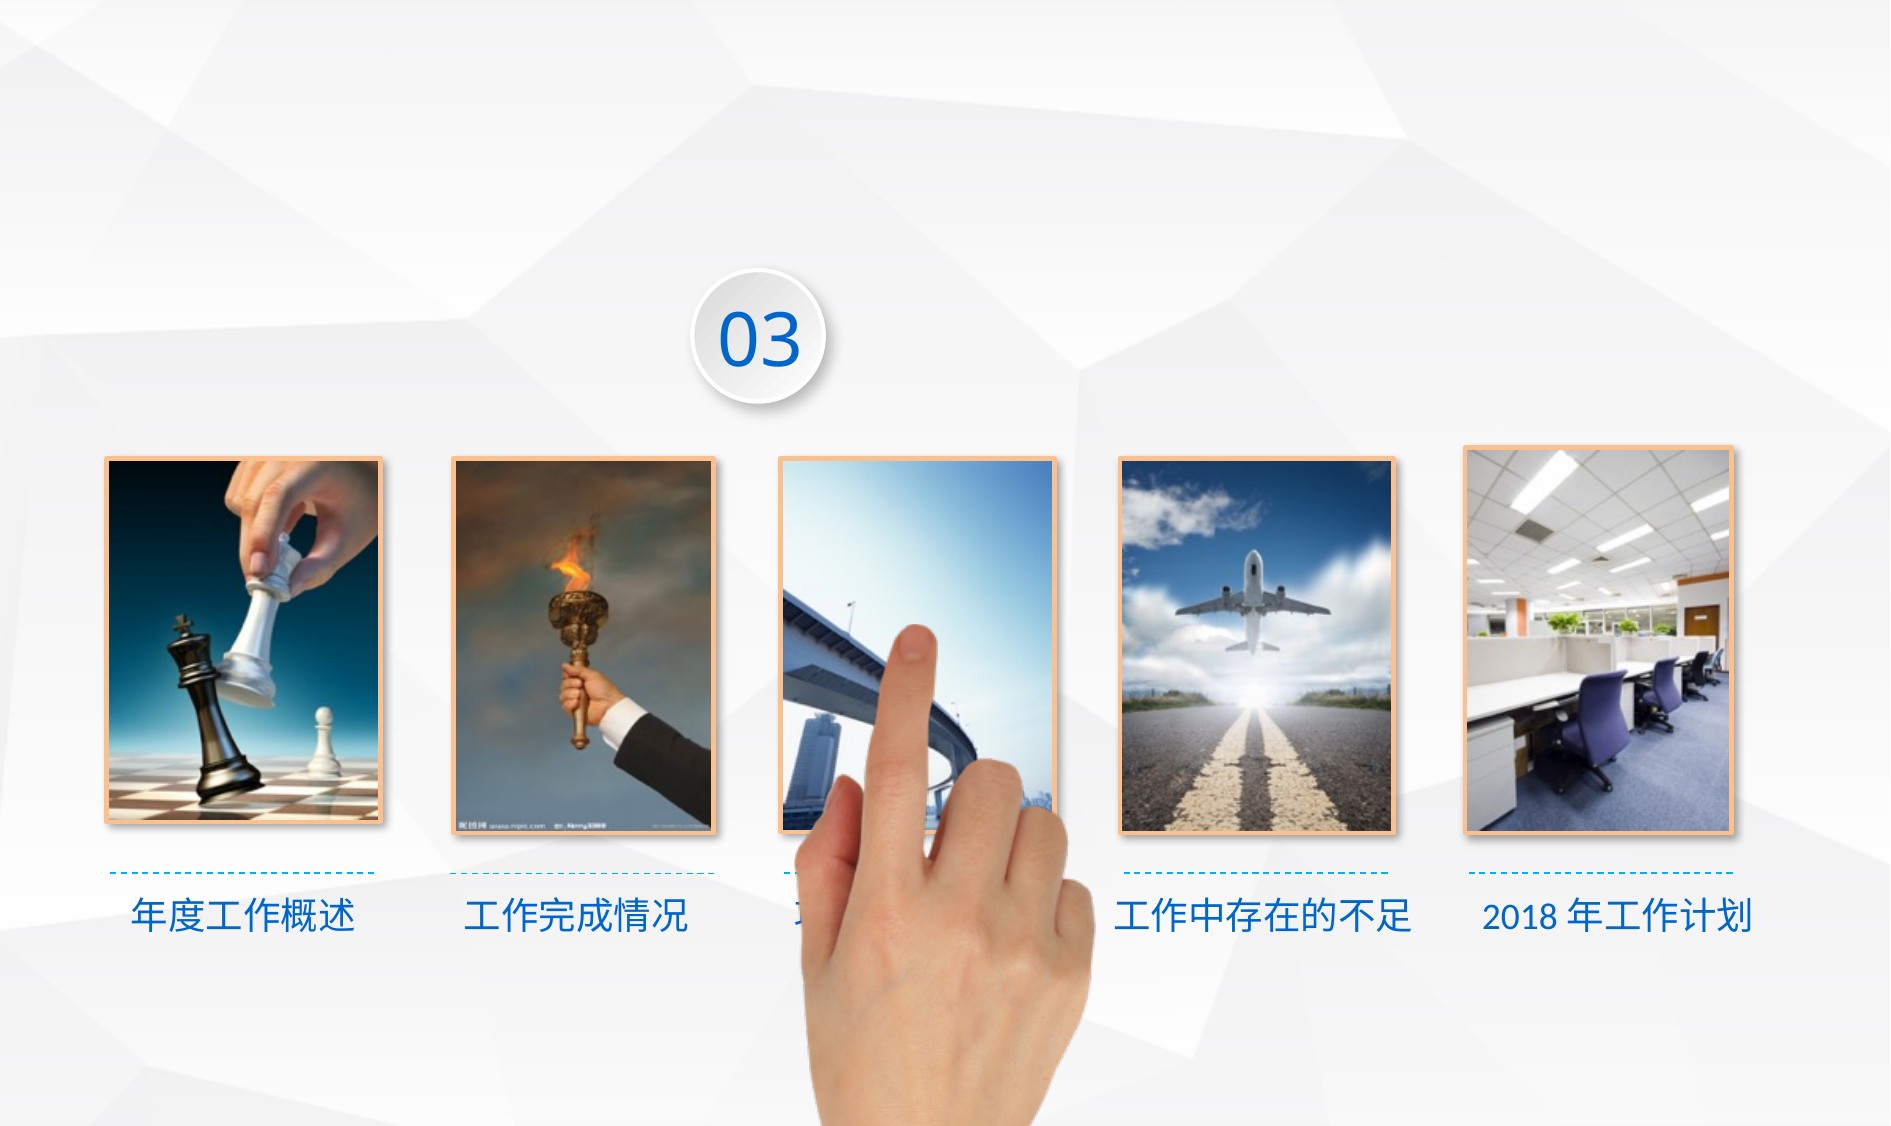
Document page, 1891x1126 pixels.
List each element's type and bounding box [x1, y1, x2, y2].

text_box [779, 460, 1053, 946]
picture [0, 0, 1891, 1126]
text_box [1098, 460, 1444, 946]
text_box [691, 269, 825, 402]
text_box [448, 460, 719, 946]
text_box [108, 460, 379, 946]
text_box [1466, 449, 1773, 946]
